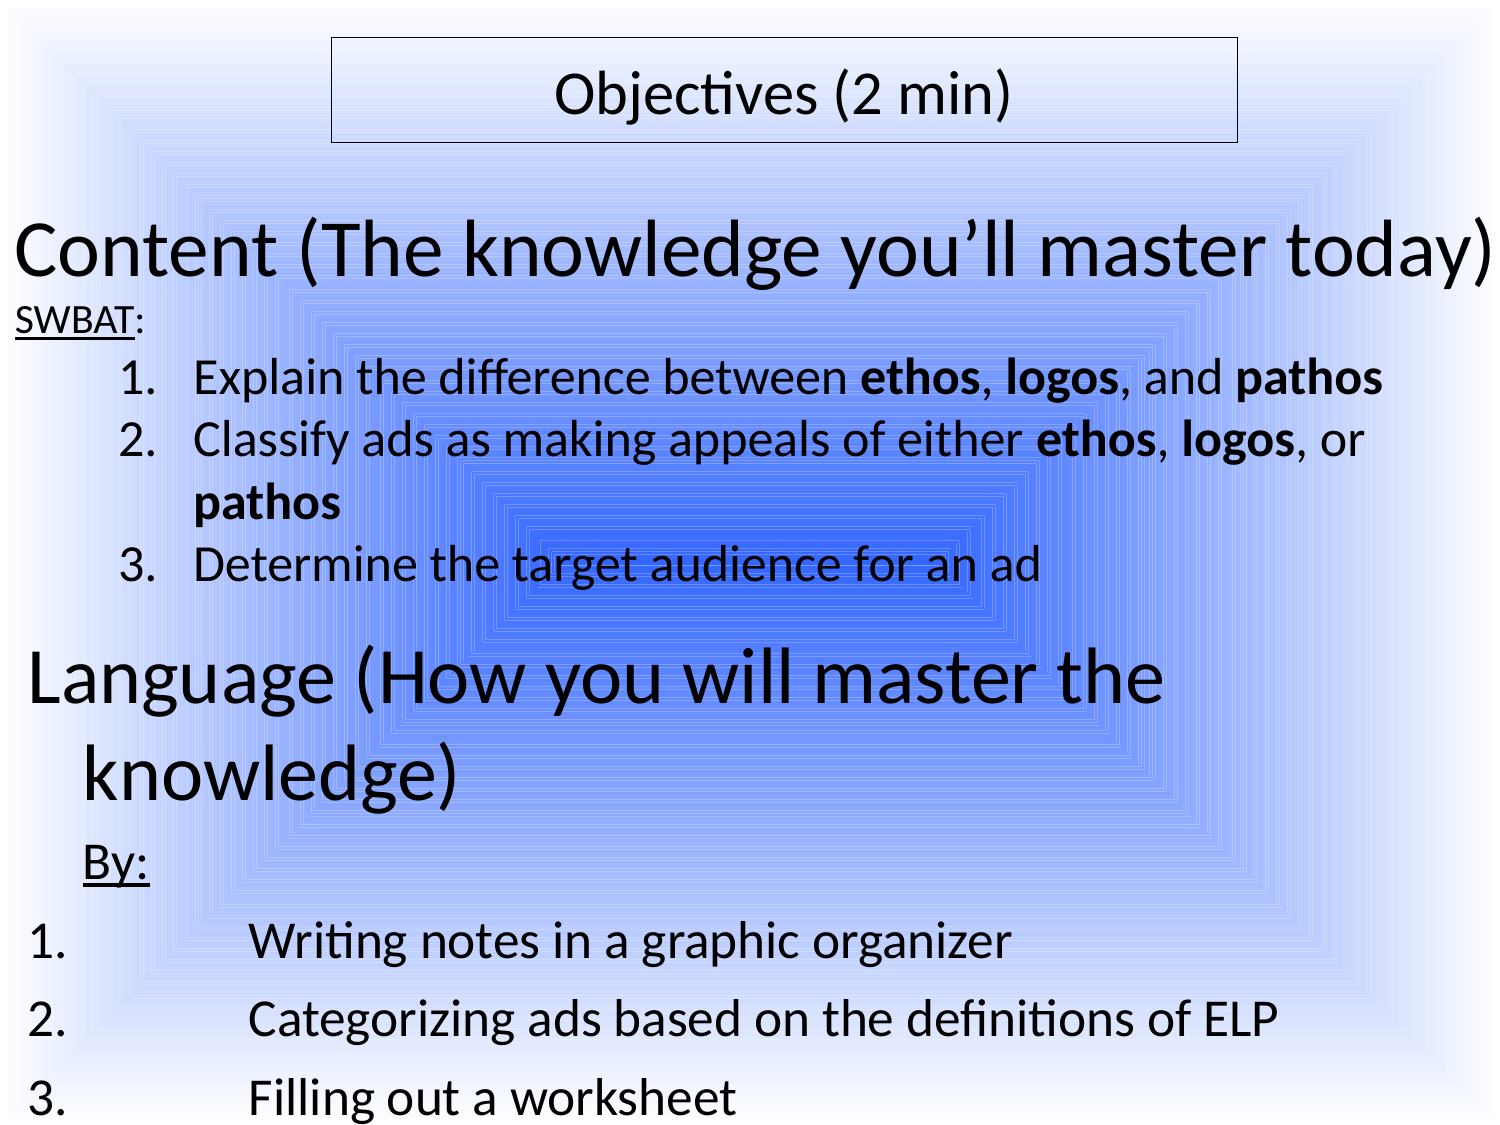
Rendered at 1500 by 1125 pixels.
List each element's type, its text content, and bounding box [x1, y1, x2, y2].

list Language (How you will master the knowledge) By: Writing notes in a graphic organizer Categorizing ads based on the definitions of ELP Filling out a worksheet [12, 600, 1500, 1125]
text_box Content (The knowledge you’ll master today) SWBAT: Explain the difference between ethos, logos, and pathos Classify ads as making appeals of either ethos, logos, or pathos Determine the target audience for an ad [0, 187, 1500, 600]
title Objectives (2 min) [331, 37, 1238, 143]
